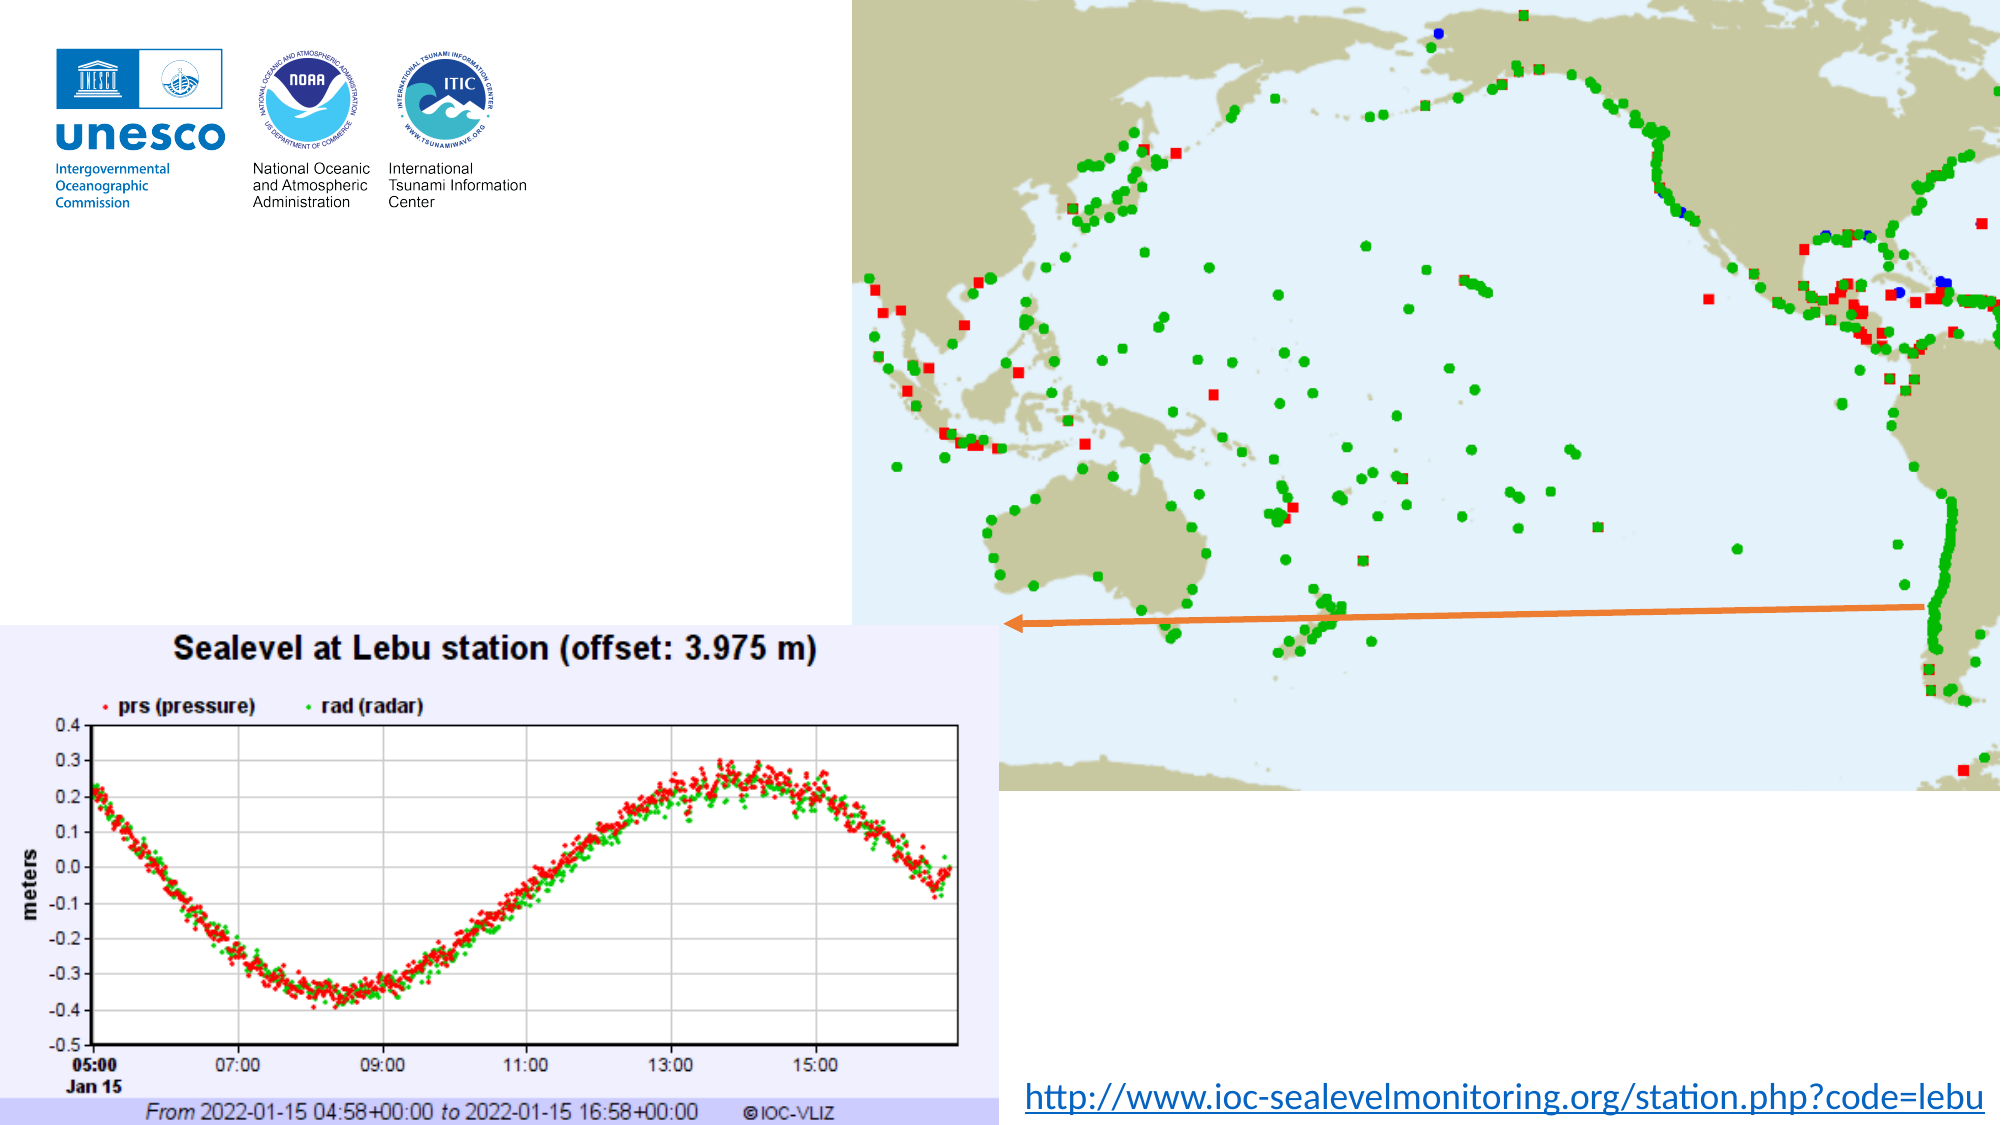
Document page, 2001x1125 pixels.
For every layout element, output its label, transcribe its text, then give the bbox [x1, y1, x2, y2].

picture [0, 0, 2000, 1125]
picture [43, 35, 527, 221]
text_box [1003, 606, 1925, 624]
text_box http://www.ioc-sealevelmonitoring.org/station.php?code=lebu [999, 1064, 2000, 1125]
